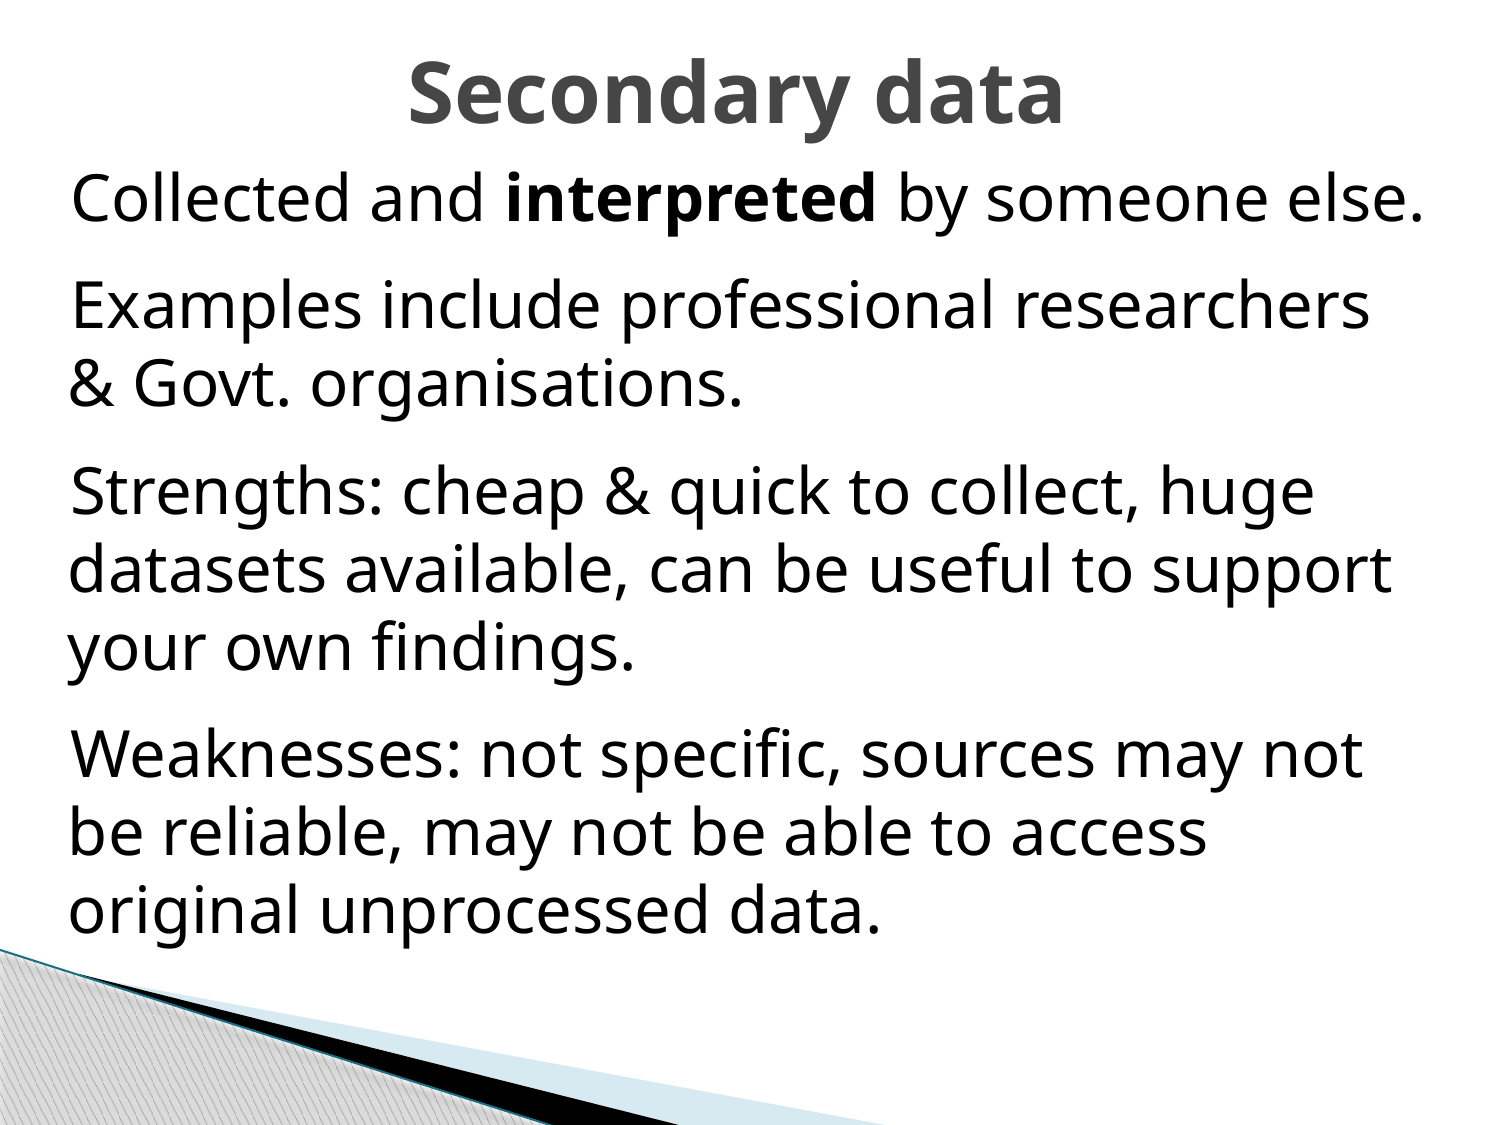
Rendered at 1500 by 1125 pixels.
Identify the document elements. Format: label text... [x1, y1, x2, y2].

list Collected and interpreted by someone else. Examples include professional researchers & Govt. organisations. Strengths: cheap & quick to collect, huge datasets available, can be useful to support your own findings. Weaknesses: not specific, sources may not be reliable, may not be able to access original unprocessed data. [53, 149, 1447, 1035]
title Secondary data [100, 0, 1376, 183]
